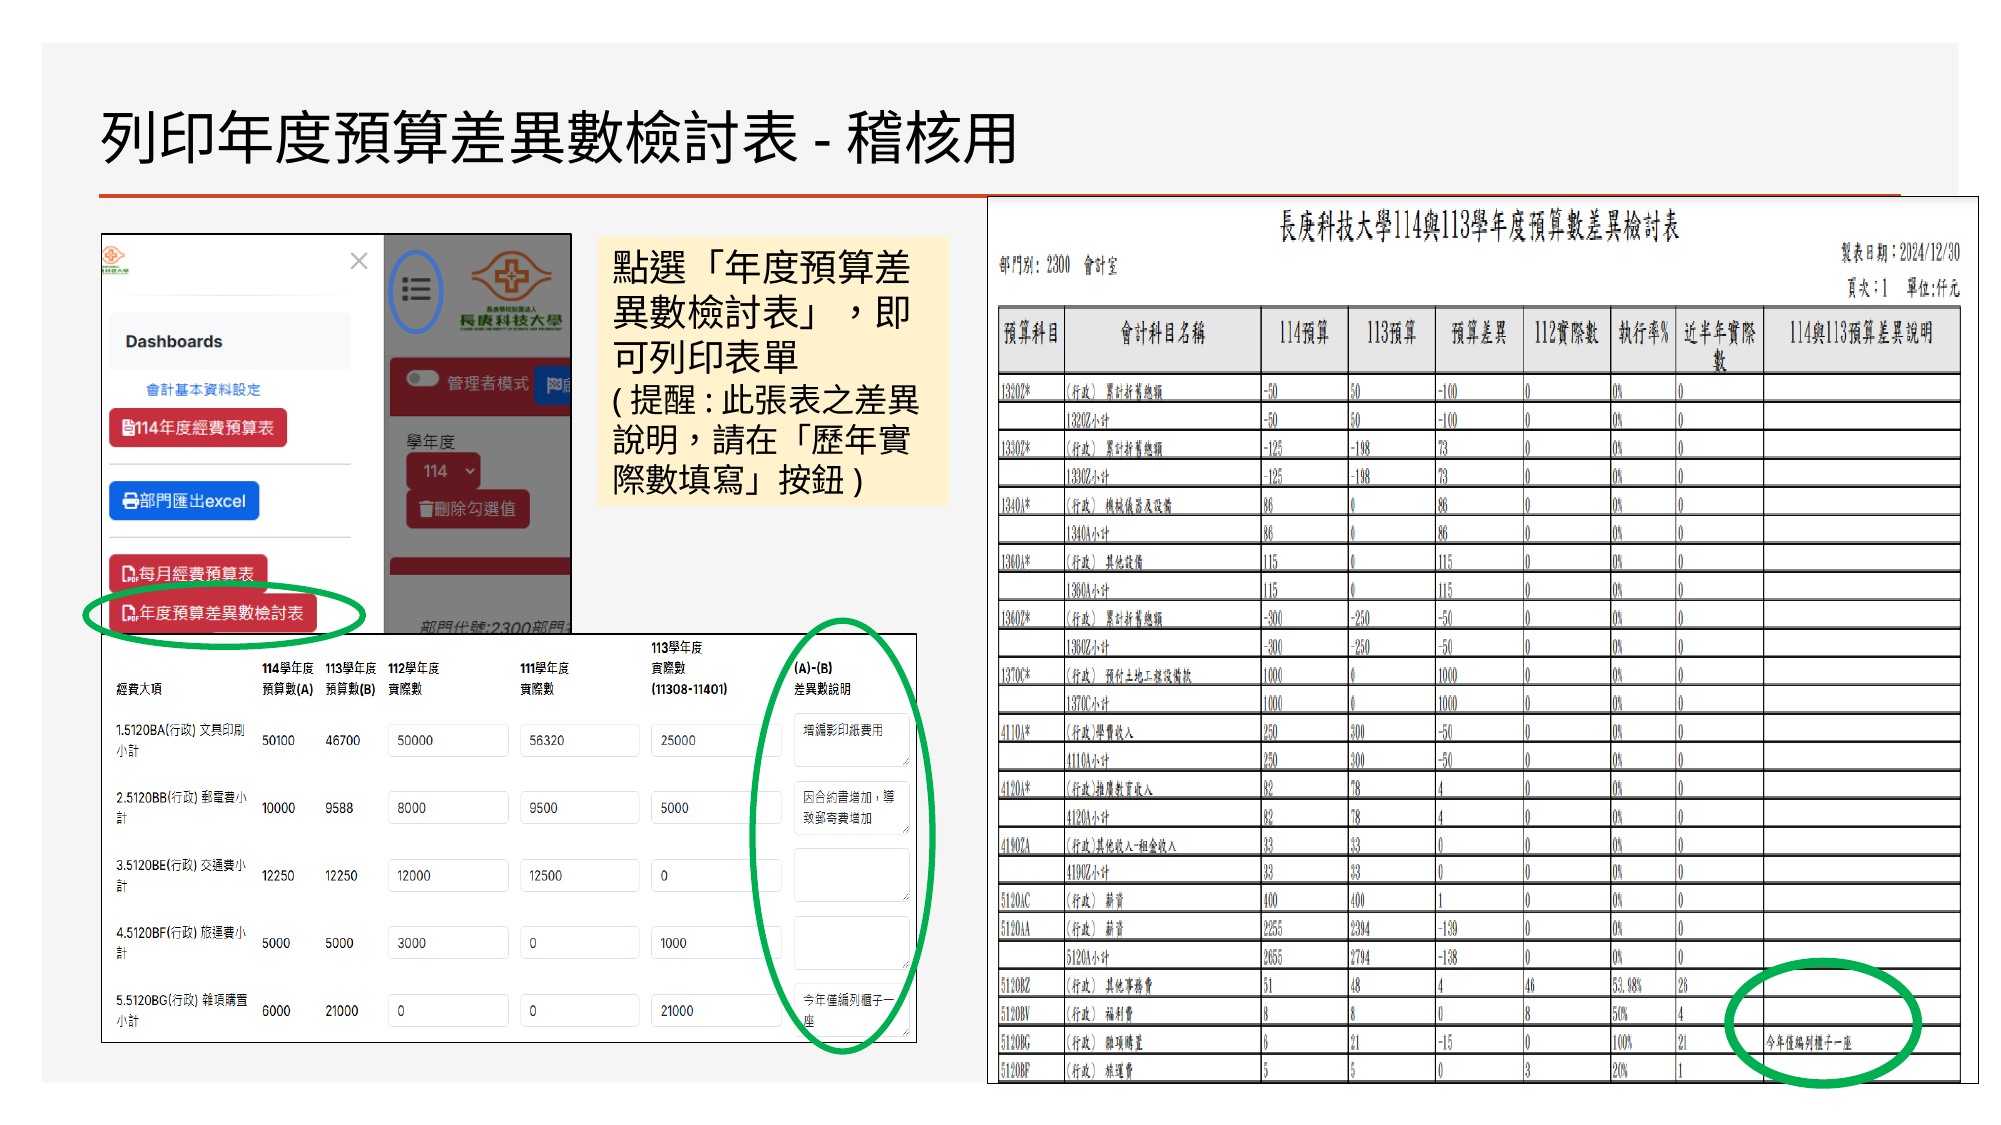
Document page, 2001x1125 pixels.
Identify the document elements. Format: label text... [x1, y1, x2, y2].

picture [987, 196, 1979, 1084]
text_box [85, 234, 949, 1052]
title 列印年度預算差異數檢討表-稽核用 [85, 73, 1214, 179]
